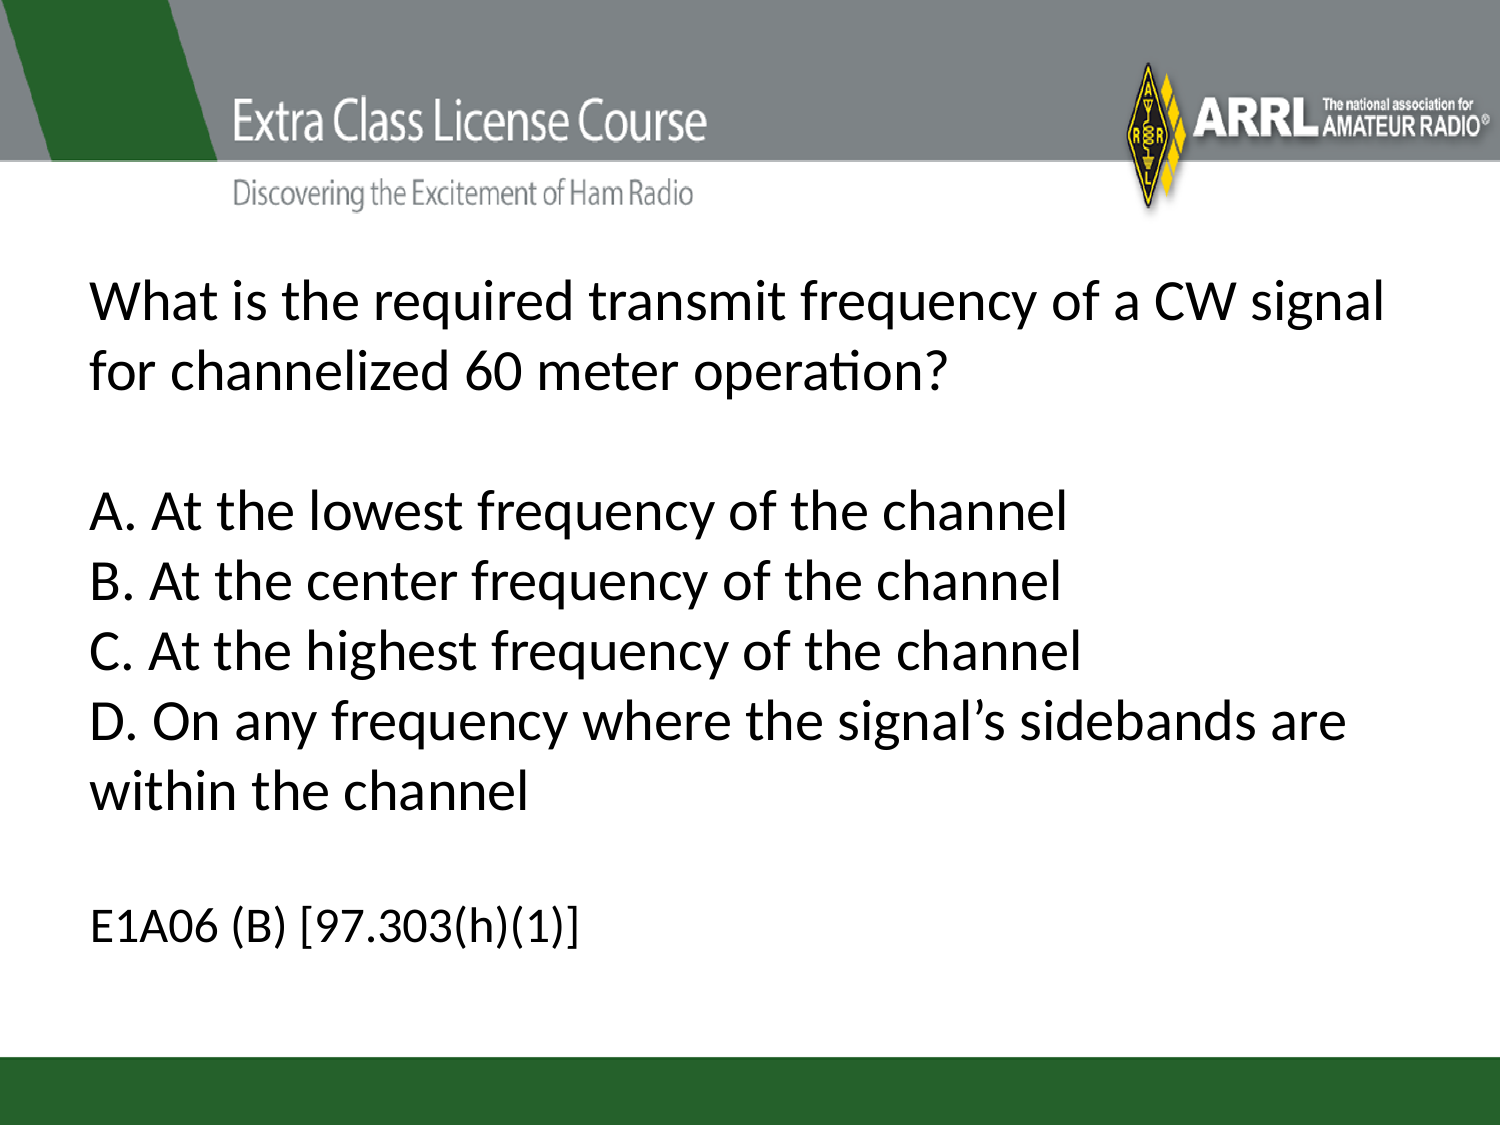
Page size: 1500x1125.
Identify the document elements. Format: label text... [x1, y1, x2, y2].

picture [0, 0, 1500, 1125]
title What is the required transmit frequency of a CW signal for channelized 60 meter operation? A. At the lowest frequency of the channel B. At the center frequency of the channel C. At the highest frequency of the channel D. On any frequency where the signal’s sidebands are within the channel E1A06 (B) [97.303(h)(1)] [75, 254, 1425, 443]
